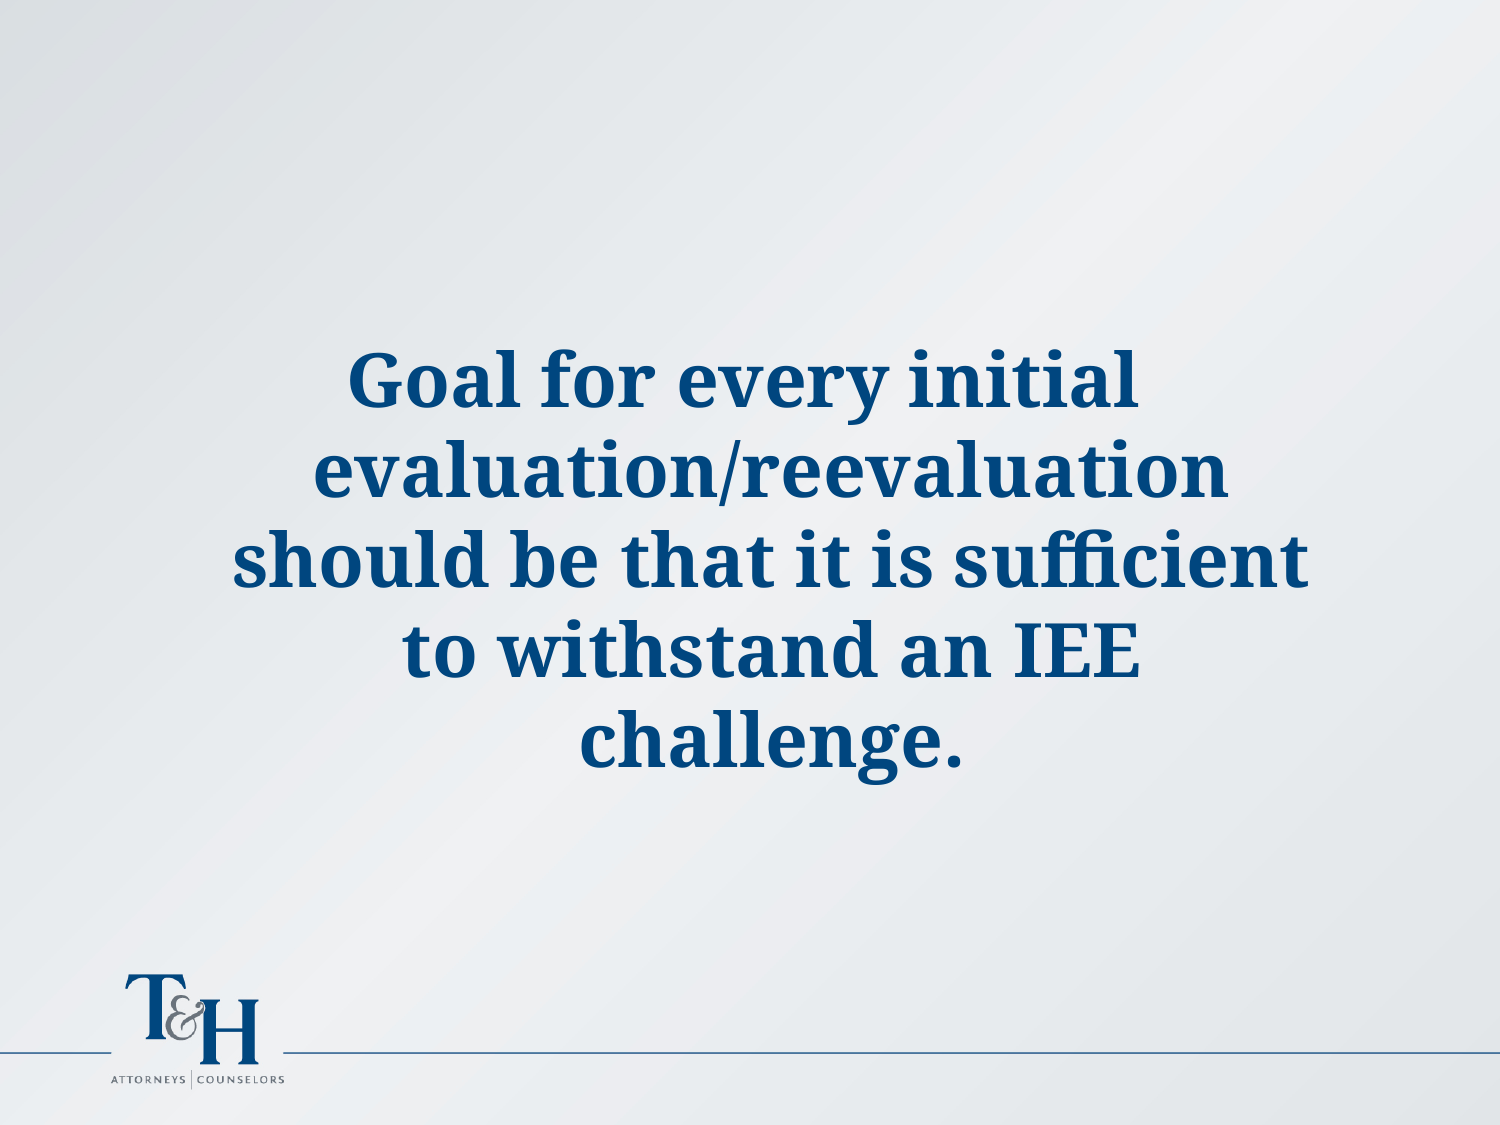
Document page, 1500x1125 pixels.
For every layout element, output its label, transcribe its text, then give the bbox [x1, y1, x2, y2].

picture [0, 0, 1500, 1125]
list Goal for every initial evaluation/reevaluation should be that it is sufficient to withstand an IEE challenge. [137, 324, 1351, 738]
